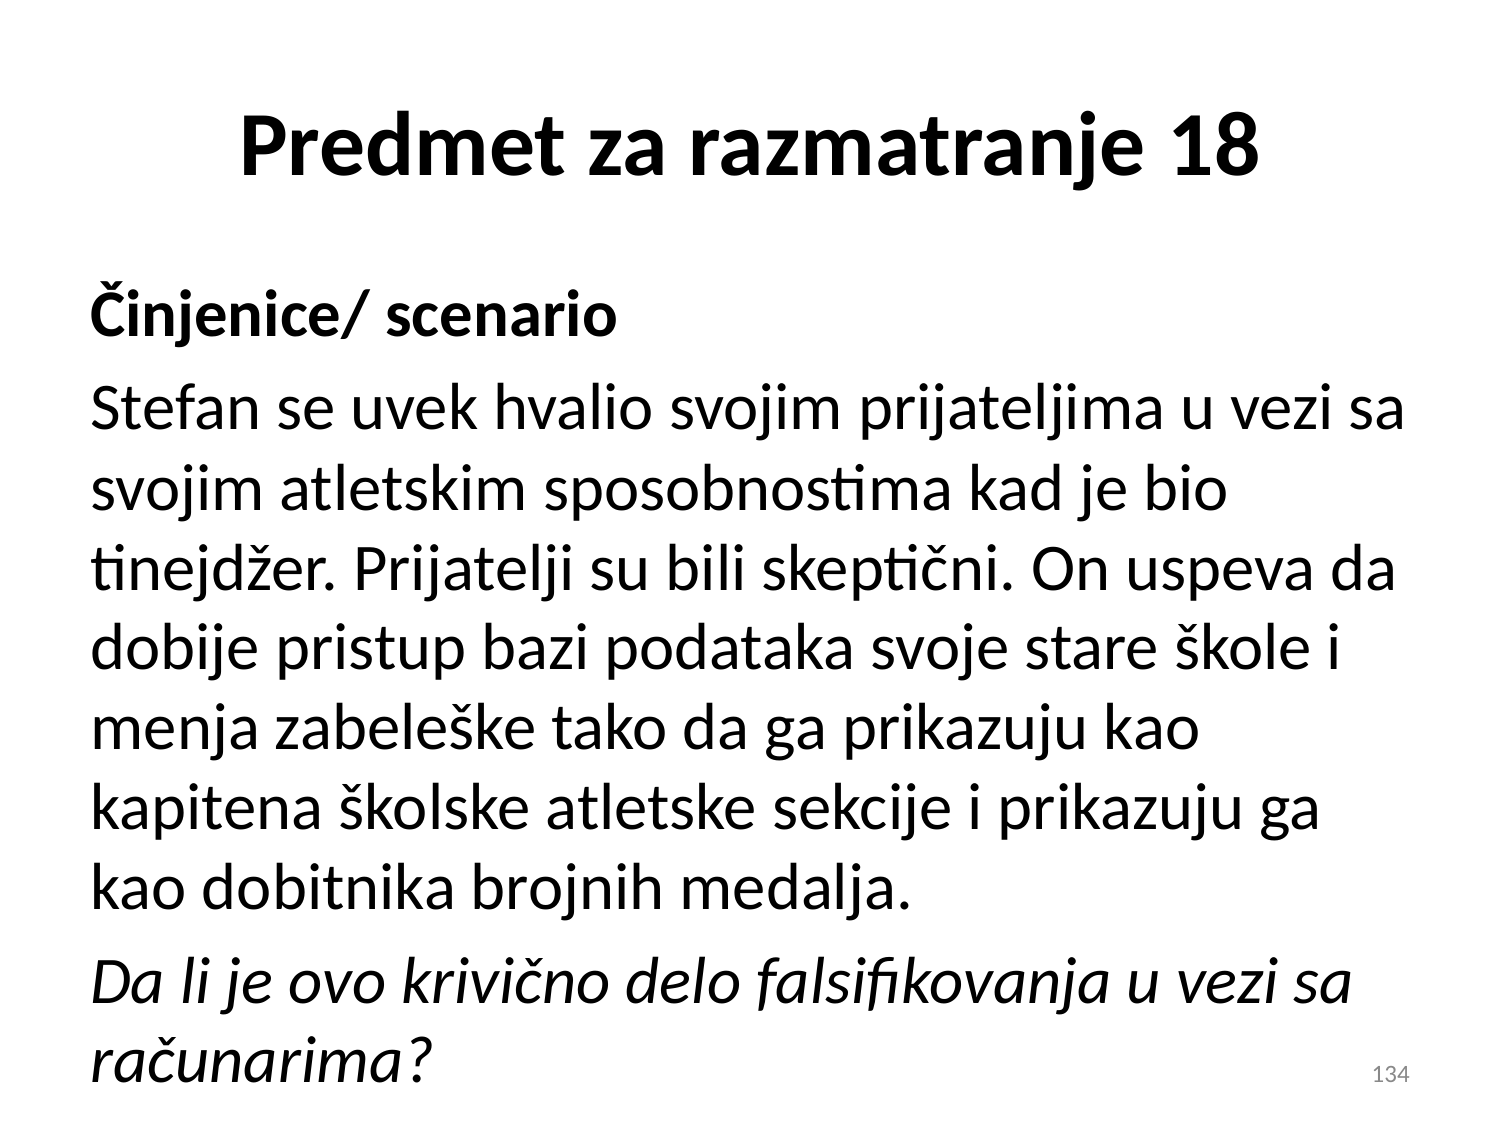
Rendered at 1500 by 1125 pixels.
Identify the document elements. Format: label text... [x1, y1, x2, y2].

slide_number 134 [1074, 1042, 1425, 1103]
title Predmet za razmatranje 18 [74, 44, 1426, 233]
list Činjenice/ scenario Stefan se uvek hvalio svojim prijateljima u vezi sa svojim atletskim sposobnostima kad je bio tinejdžer. Prijatelji su bili skeptični. On uspeva da dobije pristup bazi podataka svoje stare škole i menja zabeleške tako da ga prikazuju kao kapitena školske atletske sekcije i prikazuju ga kao dobitnika brojnih medalja. Da li je ovo krivično delo falsifikovanja u vezi sa računarima? [74, 262, 1426, 1006]
